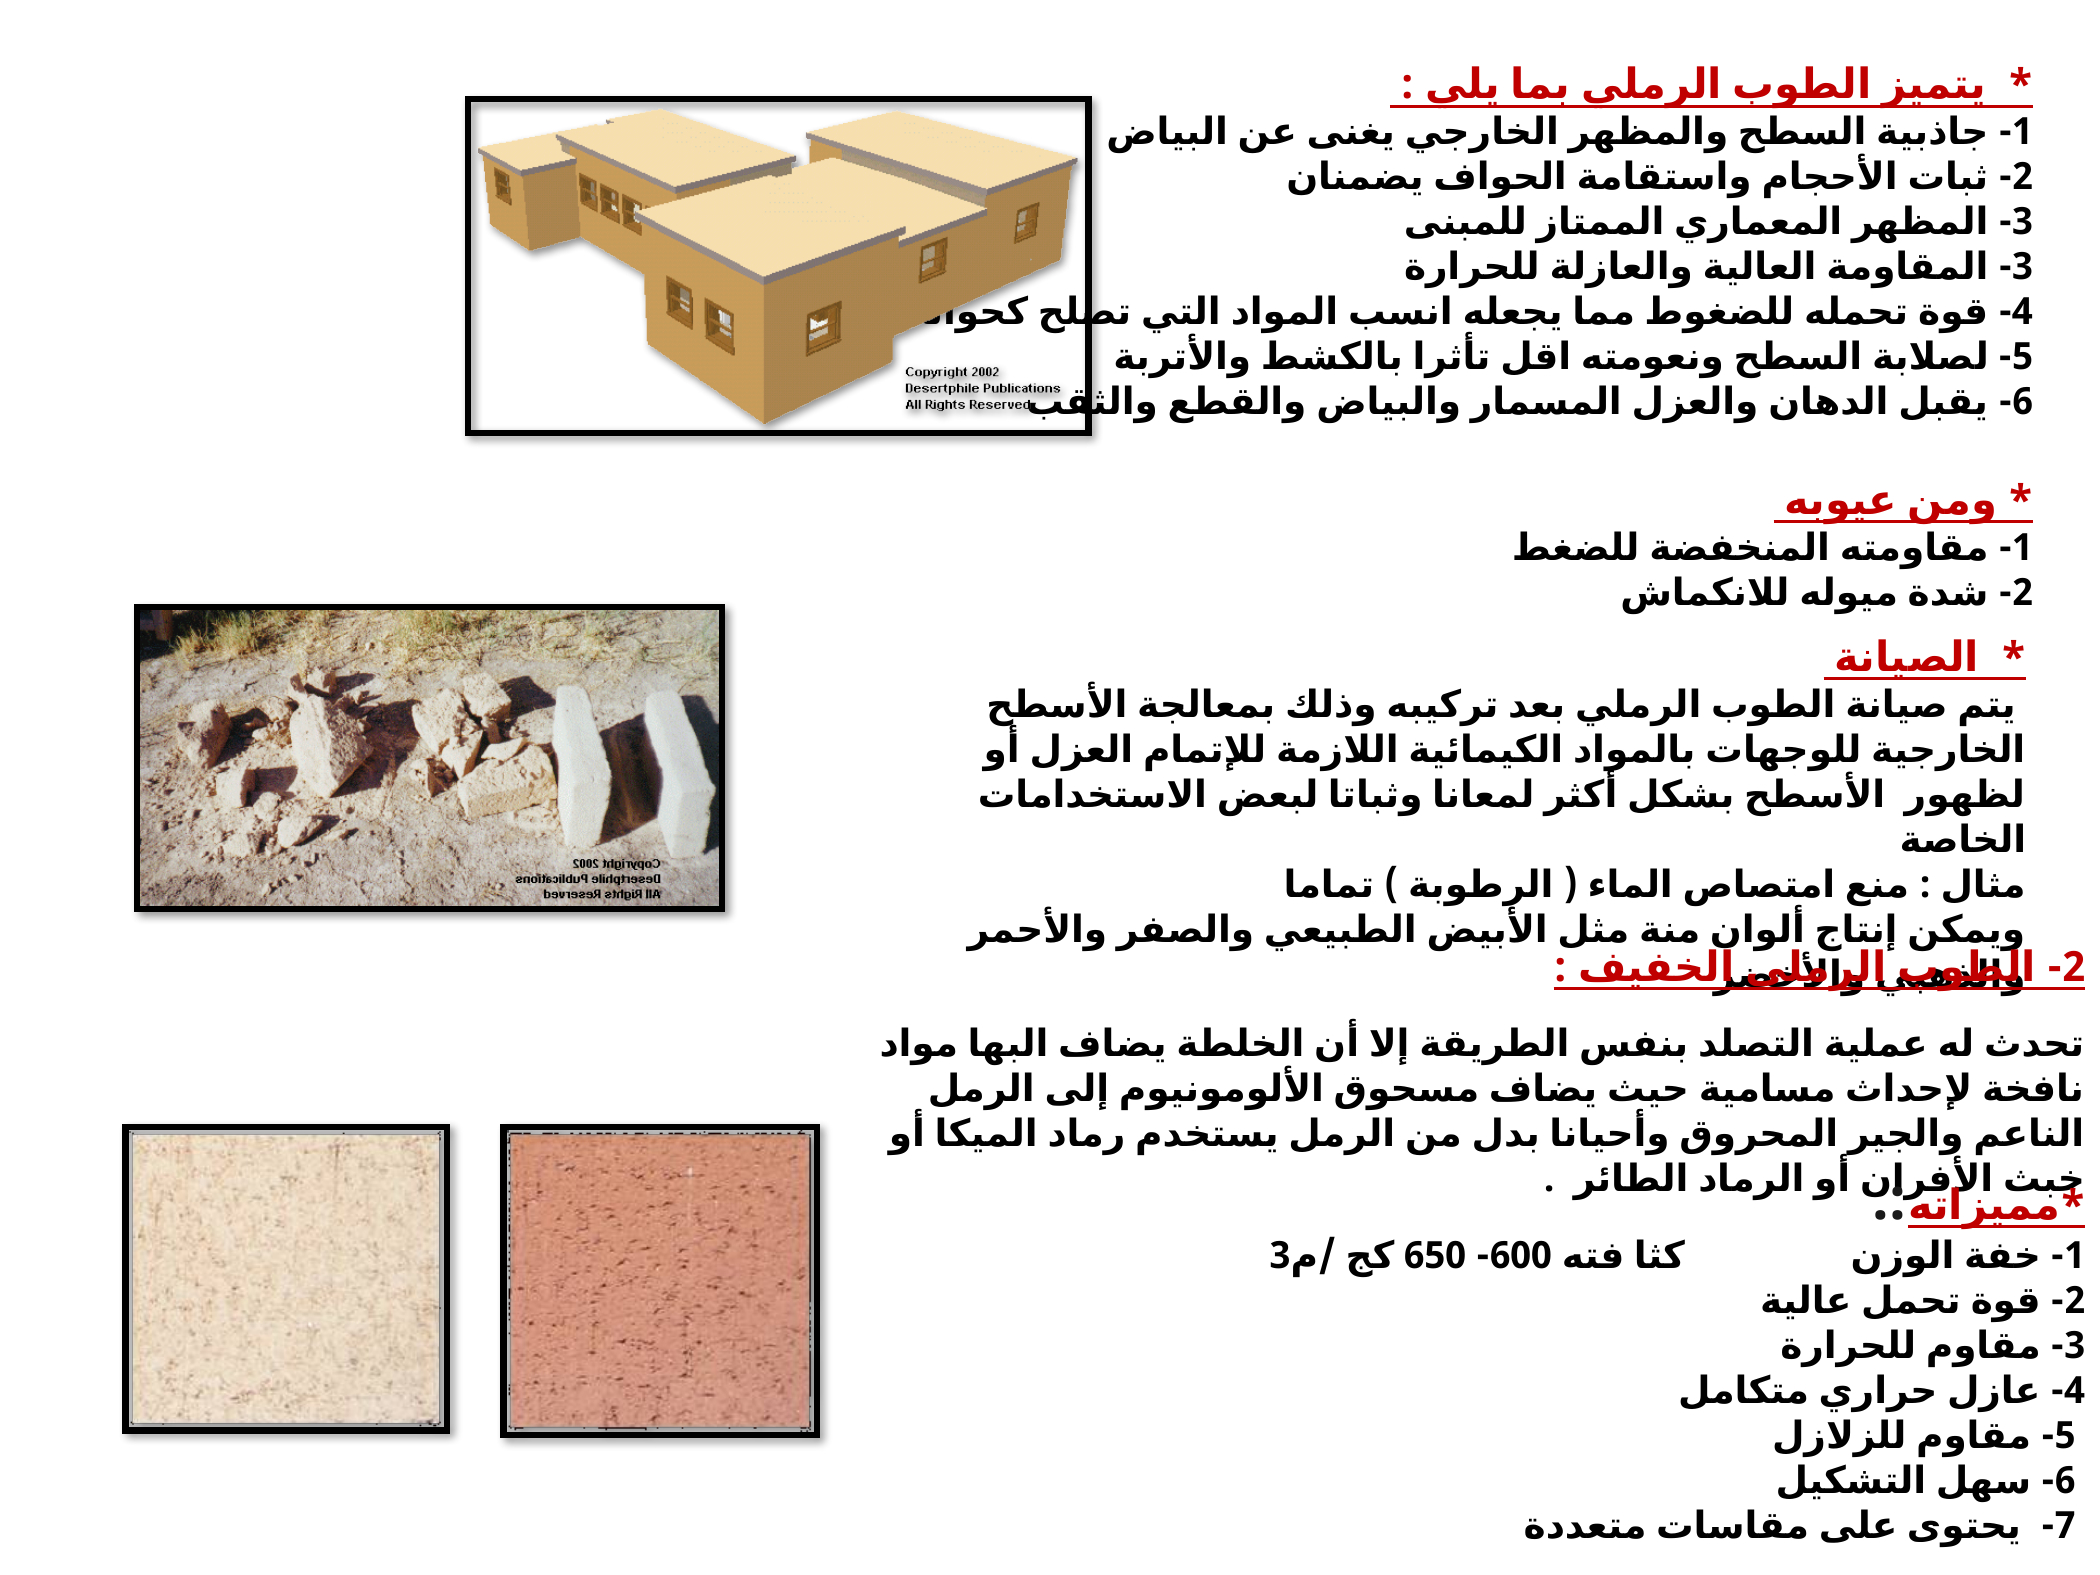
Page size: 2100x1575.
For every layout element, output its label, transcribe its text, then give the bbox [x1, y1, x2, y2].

text_box * الصيانة يتم صيانة الطوب الرملي بعد تركيبه وذلك بمعالجة الأسطح الخارجية للوجهات بالمواد الكيمائية اللازمة للإتمام العزل أو لظهور الأسطح بشكل أكثر لمعانا وثباتا لبعض الاستخدامات الخاصة مثال : منع امتصاص الماء ( الرطوبة ) تماما ويمكن إنتاج ألوان منة مثل الأبيض الطبيعي والصفر والأحمر والذهبي والأخضر [872, 622, 2041, 1002]
text_box * يتميز الطوب الرملي بما يلي : 1- جاذبية السطح والمظهر الخارجي يغنى عن البياض 2- ثبات الأحجام واستقامة الحواف يضمنان 3- المظهر المعماري الممتاز للمبنى 3- المقاومة العالية والعازلة للحرارة 4- قوة تحمله للضغوط مما يجعله انسب المواد التي تصلح كحوائط حاملة 5- لصلابة السطح ونعومته اقل تأثرا بالكشط والأتربة 6- يقبل الدهان والعزل المسمار والبياض والقطع والثقب * ومن عيوبه 1- مقاومته المنخفضة للضغط 2- شدة ميوله للانكماش [530, 0, 2048, 655]
picture [128, 1129, 445, 1428]
text_box تحدث له عملية التصلد بنفس الطريقة إلا أن الخلطة يضاف البها مواد نافخة لإحداث مسامية حيث يضاف مسحوق الألومونيوم إلى الرمل الناعم والجير المحروق وأحيانا بدل من الرمل يستخدم رماد الميكا أو خبث الأفران أو الرماد الطائر . [825, 1011, 2100, 1207]
picture [506, 1129, 814, 1432]
text_box 2- الطوب الرملى الخفيف : [1049, 881, 2100, 997]
text_box *مميزاته:. 1- خفة الوزن كثا فته 600- 650 كج /م3 2- قوة تحمل عالية 3- مقاوم للحرارة 4- عازل حراري متكامل 5- مقاوم للزلازل 6- سهل التشكيل 7- يحتوى على مقاسات متعددة [1049, 1153, 2100, 1554]
picture [470, 102, 1086, 431]
picture [140, 610, 720, 907]
